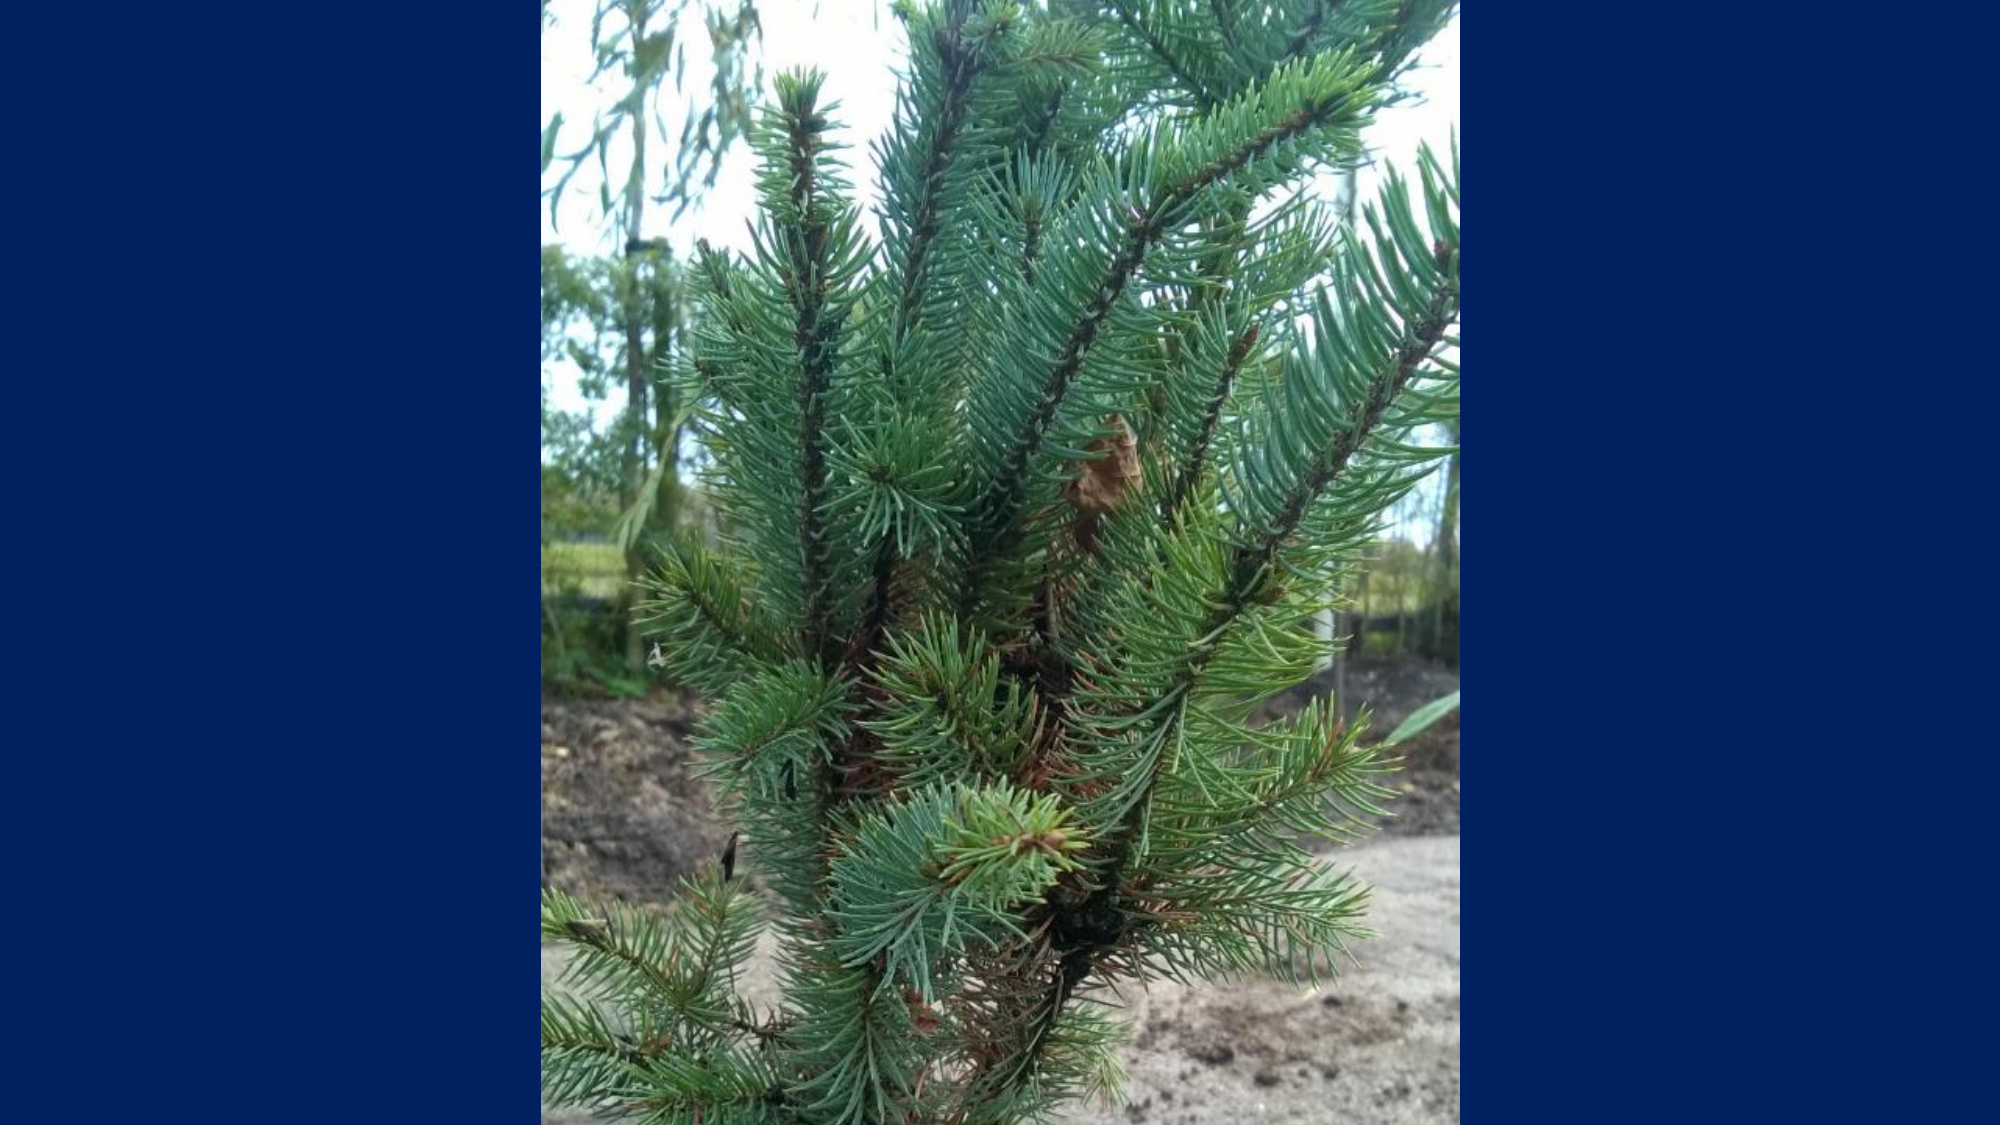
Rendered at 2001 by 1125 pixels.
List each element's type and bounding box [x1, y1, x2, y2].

picture [541, 0, 1460, 1125]
